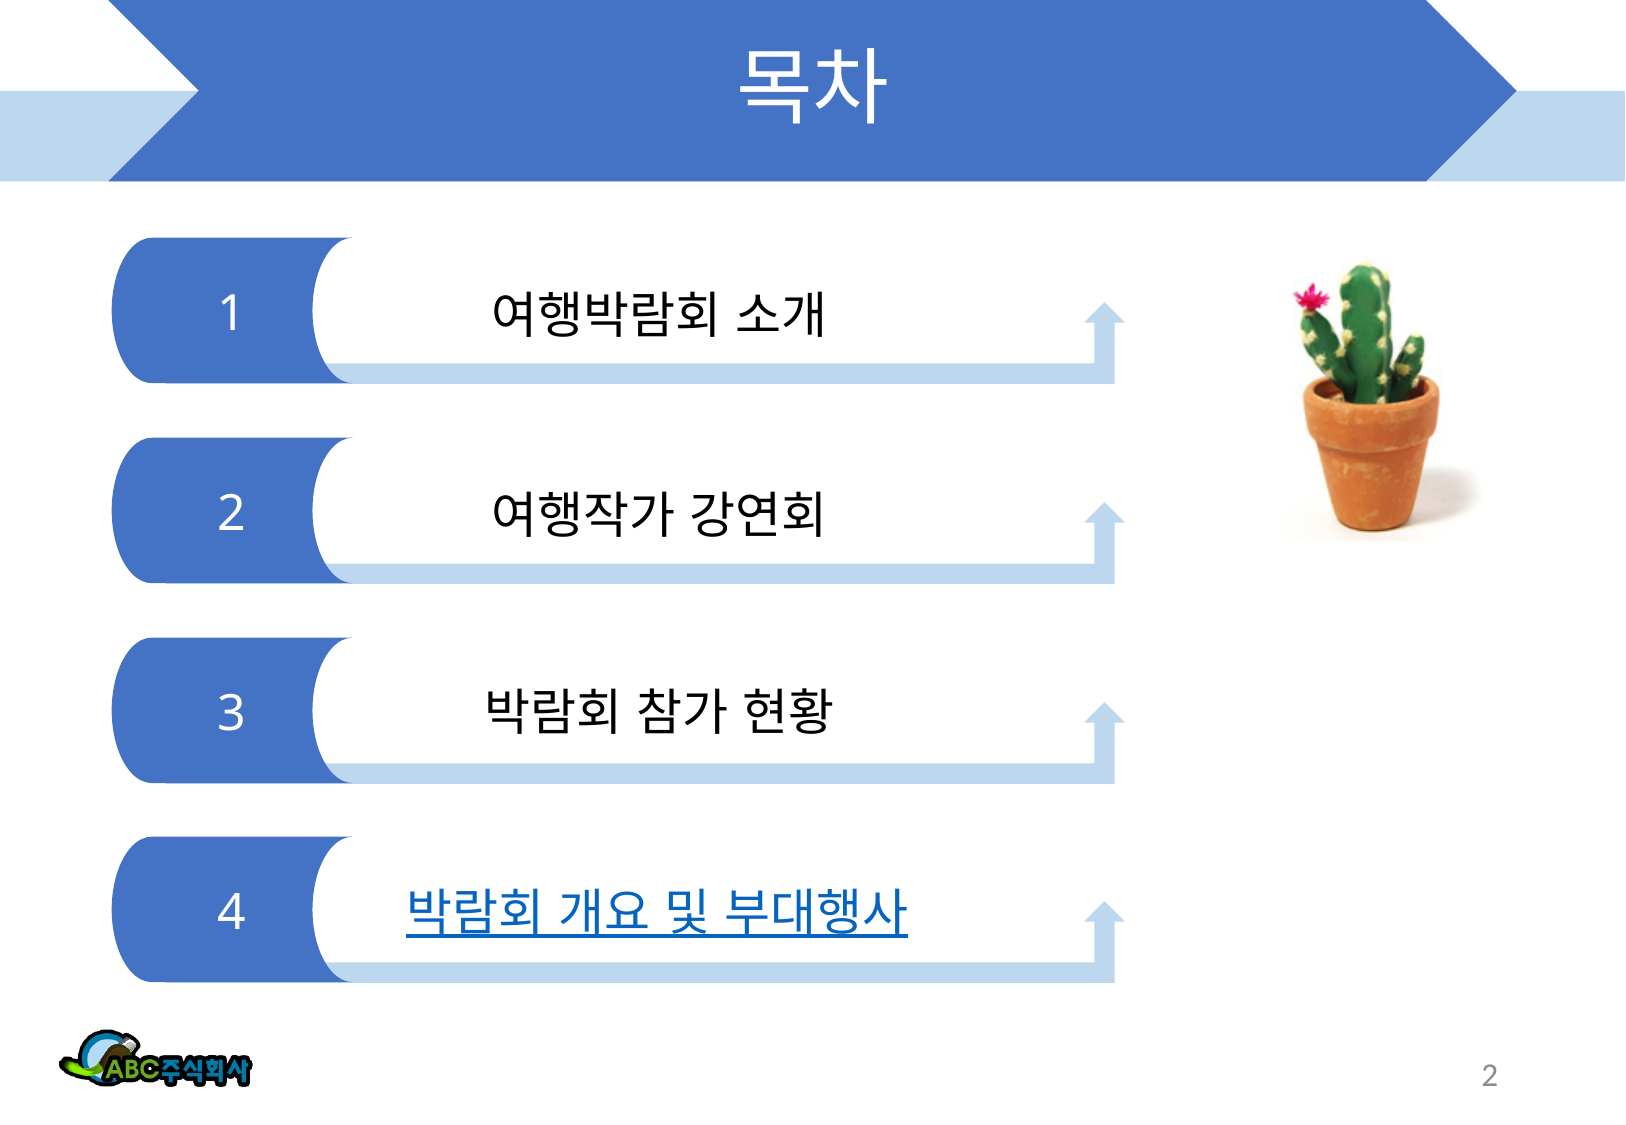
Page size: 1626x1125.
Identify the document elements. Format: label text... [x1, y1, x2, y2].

text_box 박람회 참가 현황 [469, 673, 850, 748]
text_box 박람회 개요 및 부대행사 [391, 873, 924, 961]
text_box 3 [110, 636, 353, 785]
text_box 1 [110, 236, 353, 385]
text_box [327, 700, 1128, 785]
text_box 4 [110, 835, 353, 984]
text_box [164, 300, 1128, 386]
text_box 2 [110, 436, 353, 585]
text_box 여행박람회 소개 [476, 275, 843, 351]
title 목차 [0, 0, 1625, 182]
text_box 여행작가 강연회 [476, 476, 843, 552]
picture [50, 1023, 258, 1091]
picture [1231, 248, 1514, 557]
text_box [164, 899, 1128, 985]
text_box [164, 500, 1128, 586]
slide_number 2 [1147, 1042, 1514, 1103]
